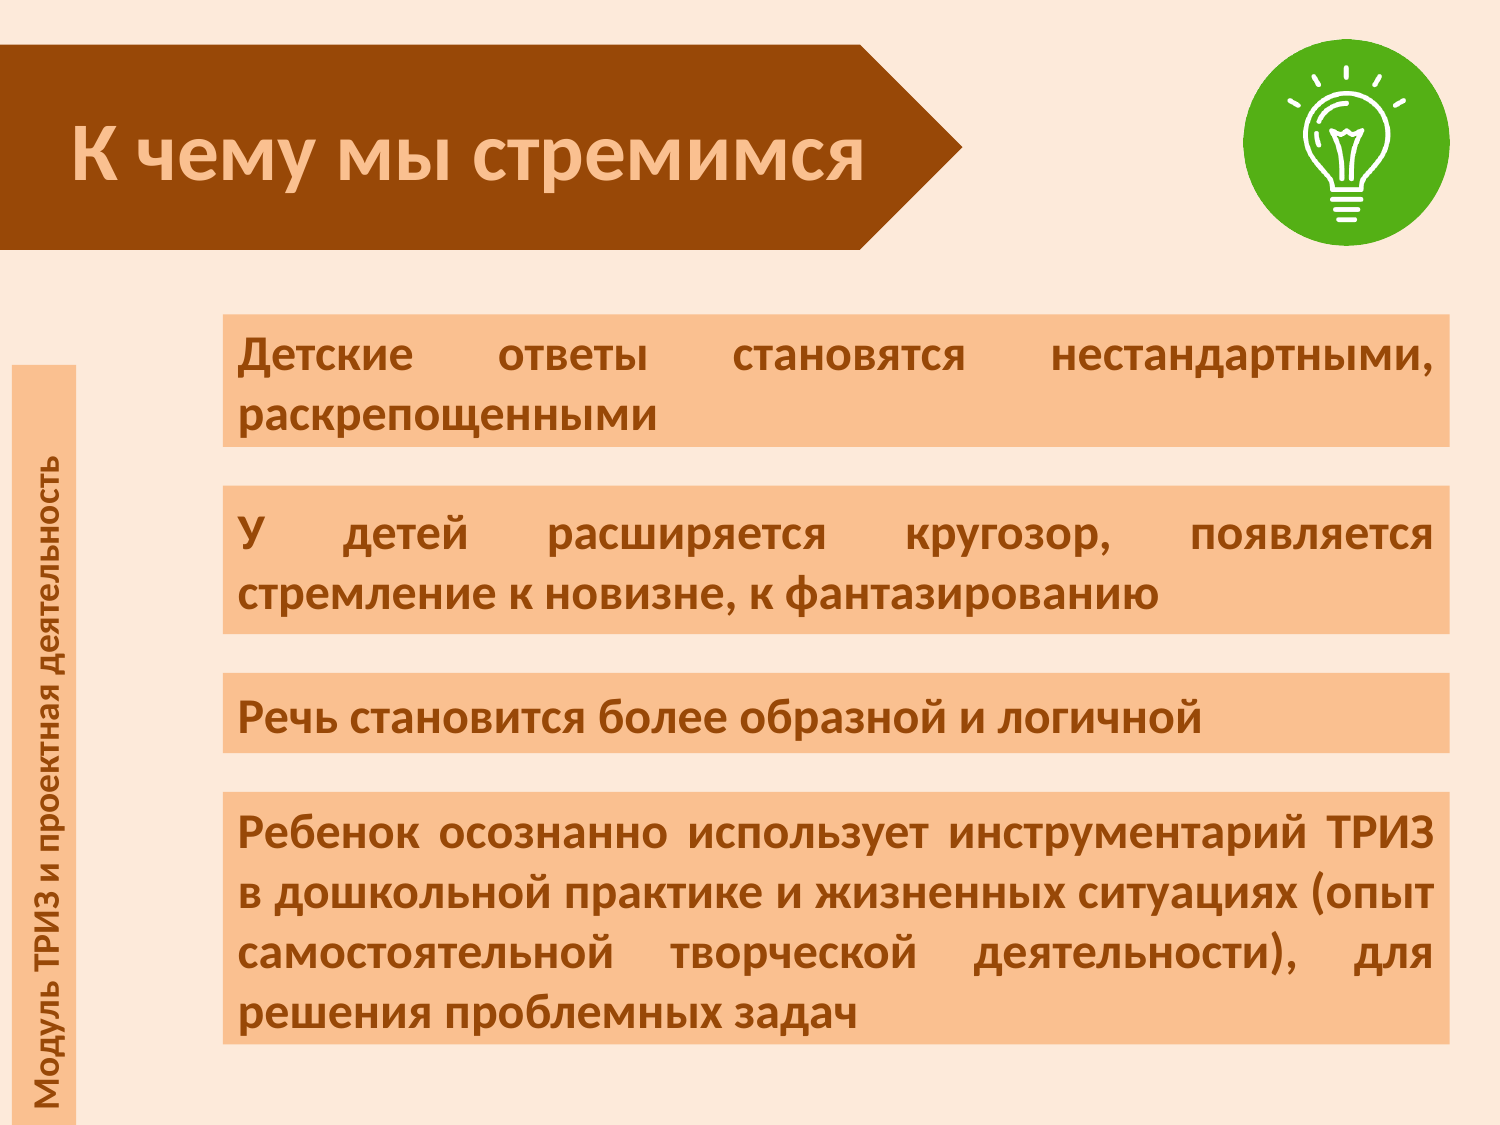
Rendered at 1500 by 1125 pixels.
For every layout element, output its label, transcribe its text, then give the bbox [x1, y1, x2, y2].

picture [1242, 38, 1451, 246]
text_box [0, 205, 908, 252]
text_box [945, 126, 965, 168]
text_box Детские ответы становятся нестандартными, раскрепощенными [221, 312, 1452, 449]
text_box [0, 42, 909, 90]
text_box У детей расширяется кругозор, появляется стремление к новизне, к фантазированию [221, 484, 1452, 636]
text_box К чему мы стремимся [0, 90, 945, 205]
text_box Модуль ТРИЗ и проектная деятельность [10, 363, 78, 1125]
text_box [86, 78, 1500, 1037]
text_box Ребенок осознанно использует инструментарий ТРИЗ в дошкольной практике и жизненных ситуациях (опыт самостоятельной творческой деятельности), для решения проблемных задач [221, 790, 1452, 1046]
text_box Речь становится более образной и логичной [221, 671, 1452, 755]
